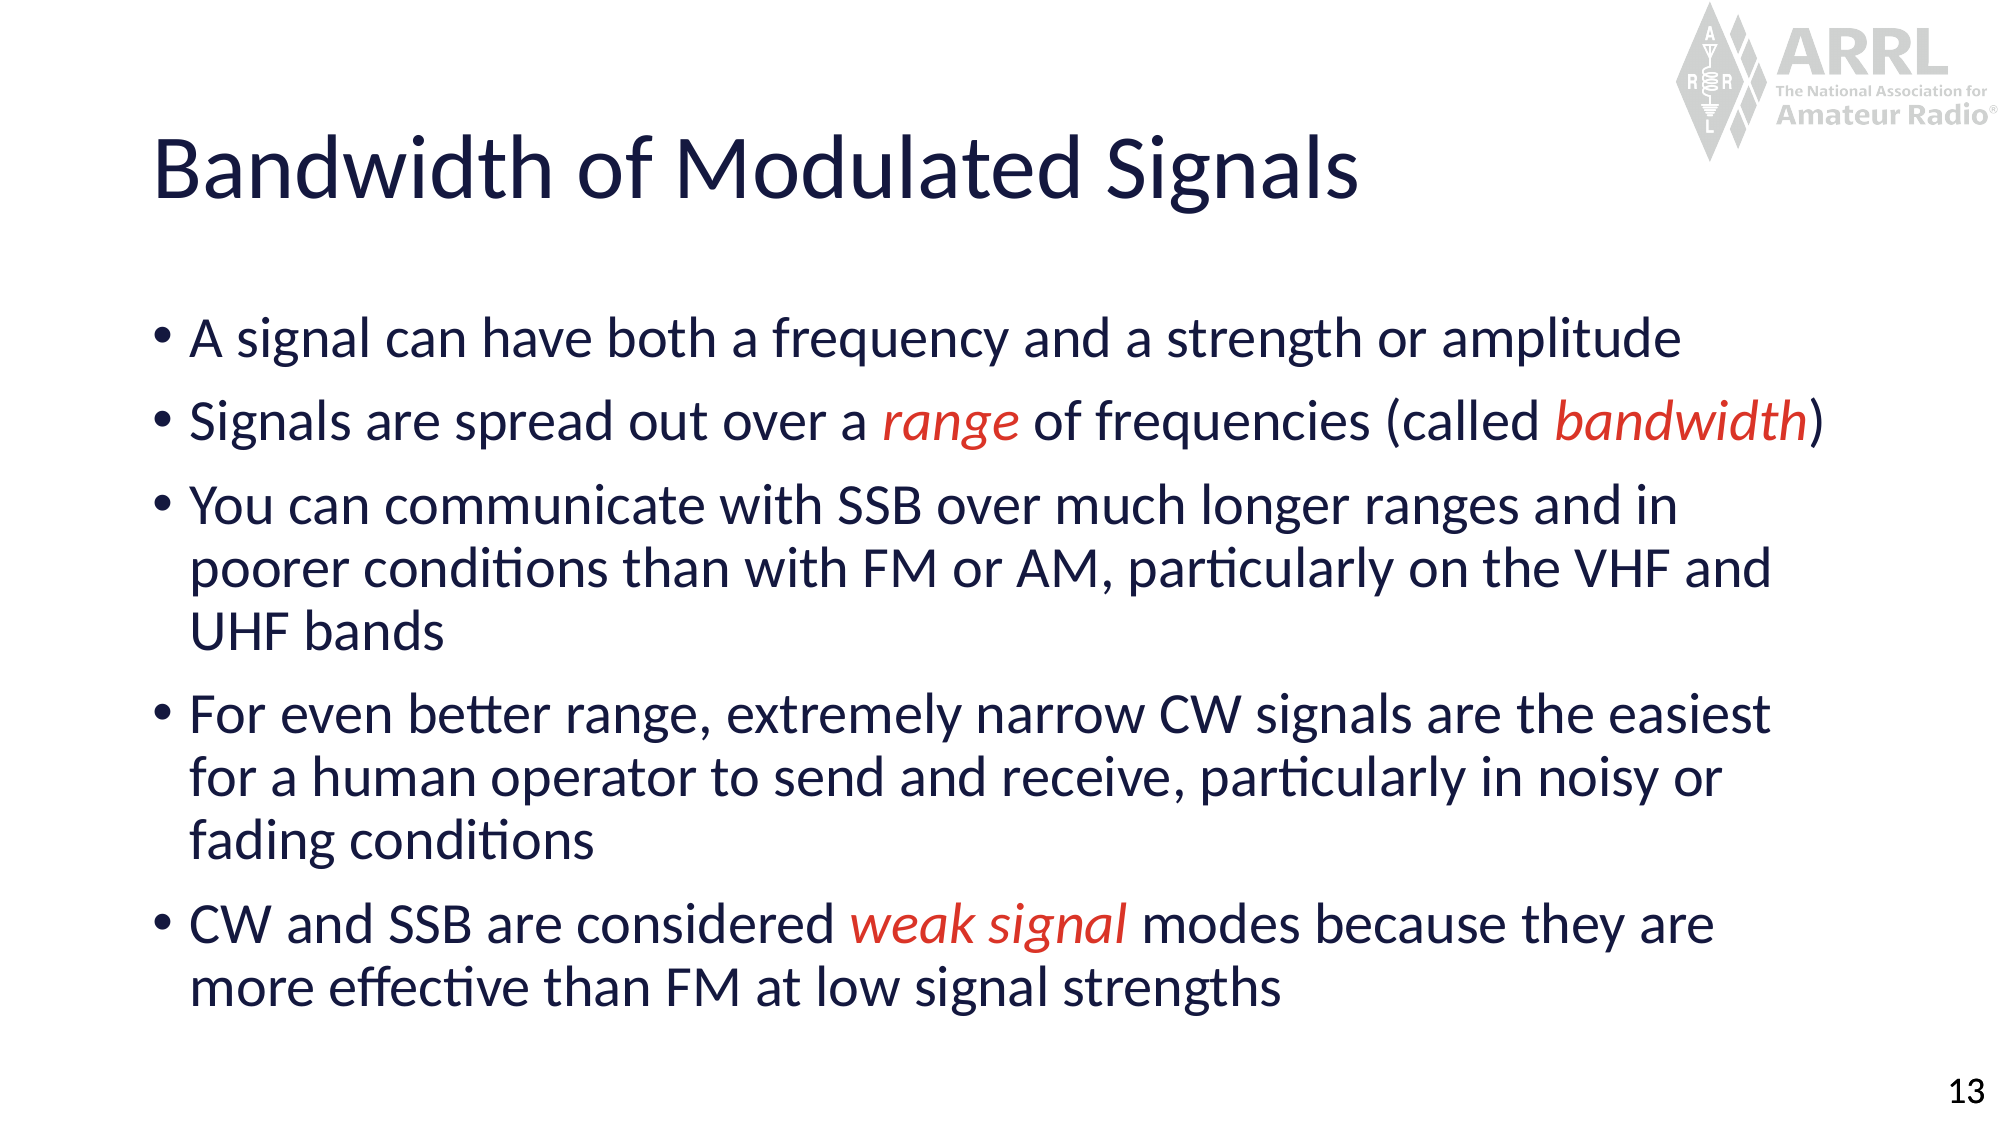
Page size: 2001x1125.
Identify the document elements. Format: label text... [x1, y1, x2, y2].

picture [1674, 0, 2000, 164]
list A signal can have both a frequency and a strength or amplitude Signals are spread out over a range of frequencies (called bandwidth) You can communicate with SSB over much longer ranges and in poorer conditions than with FM or AM, particularly on the VHF and UHF bands For even better range, extremely narrow CW signals are the easiest for a human operator to send and receive, particularly in noisy or fading conditions CW and SSB are considered weak signal modes because they are more effective than FM at low signal strengths [137, 299, 1863, 1066]
title Bandwidth of Modulated Signals [137, 59, 1863, 278]
